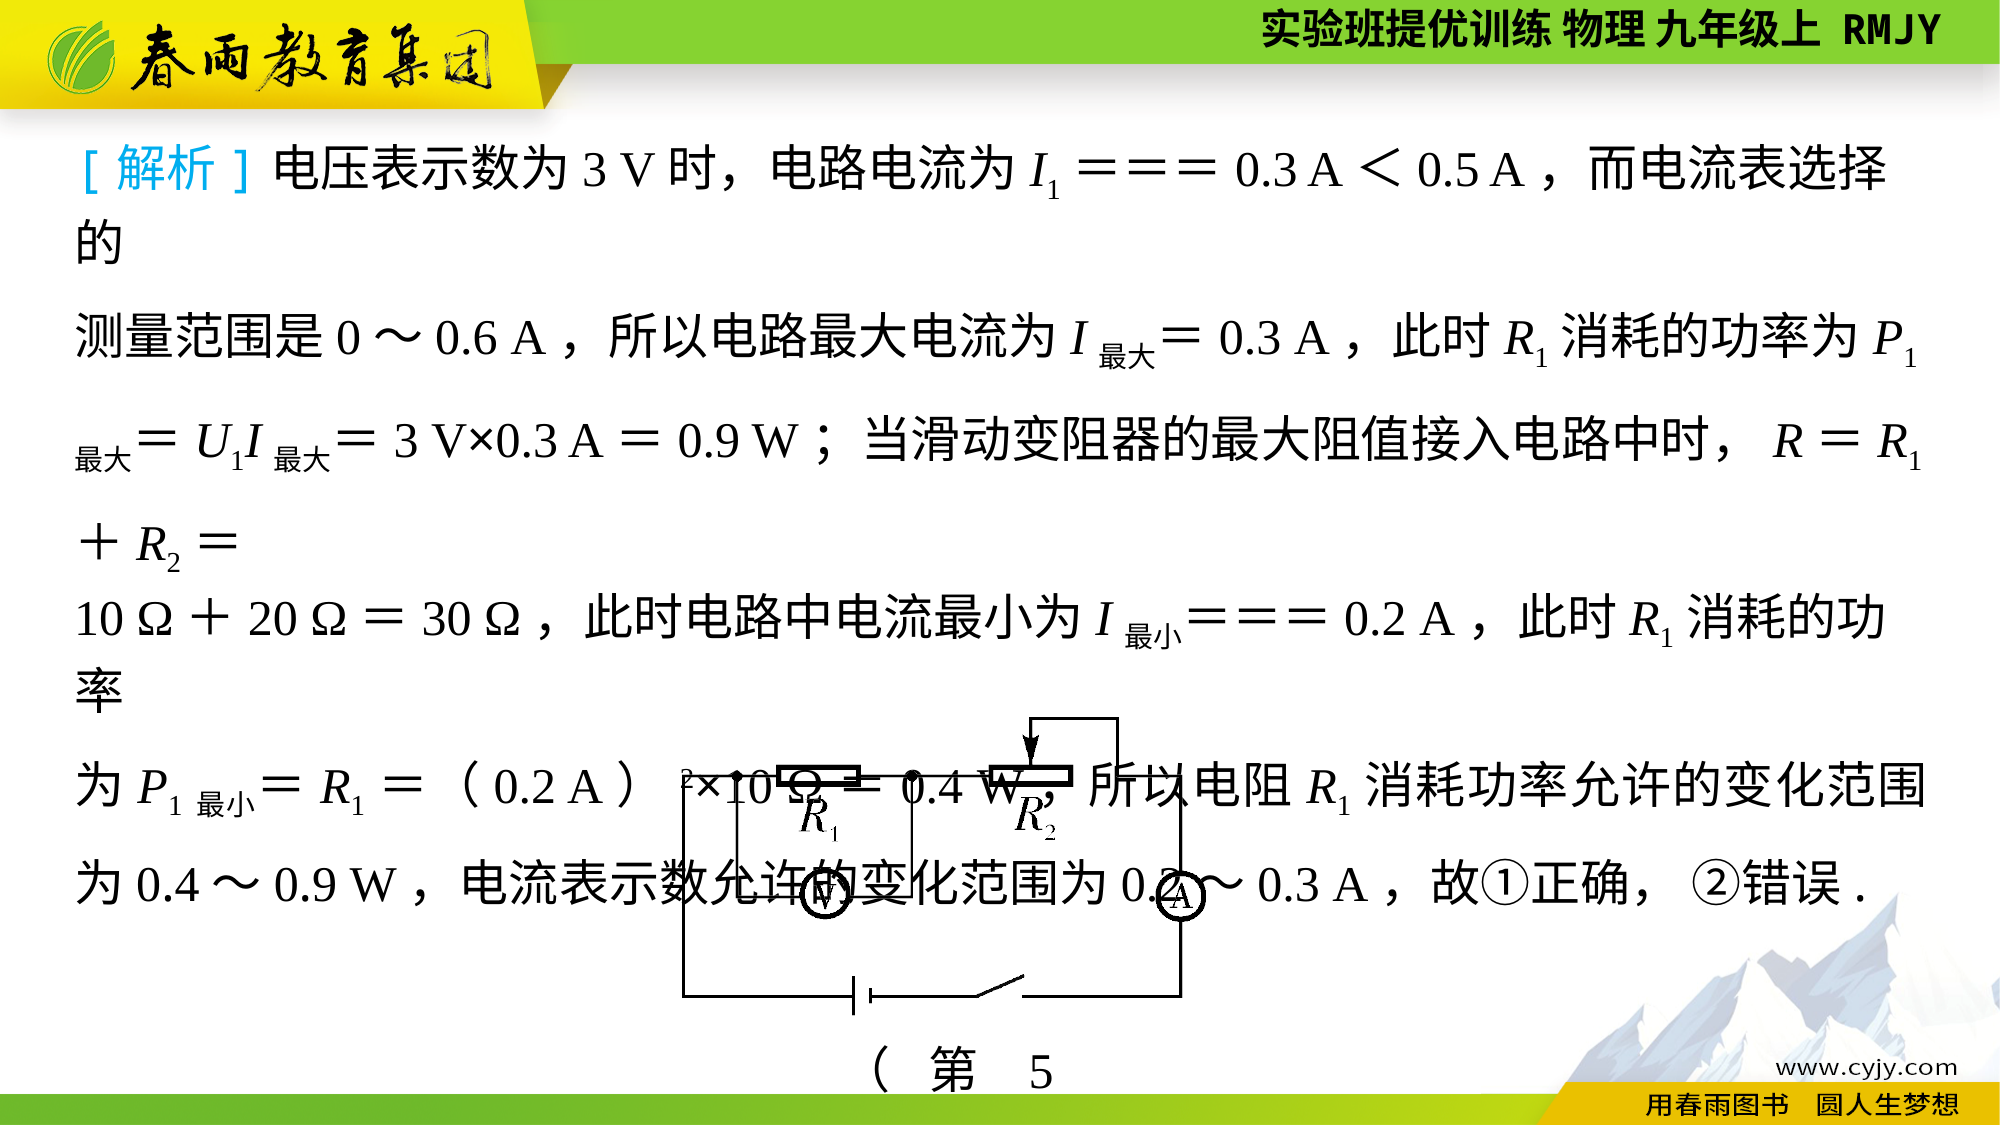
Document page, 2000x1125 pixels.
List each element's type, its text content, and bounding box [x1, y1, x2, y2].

picture [0, 0, 2000, 1125]
text_box （第5题） [825, 1025, 1081, 1107]
